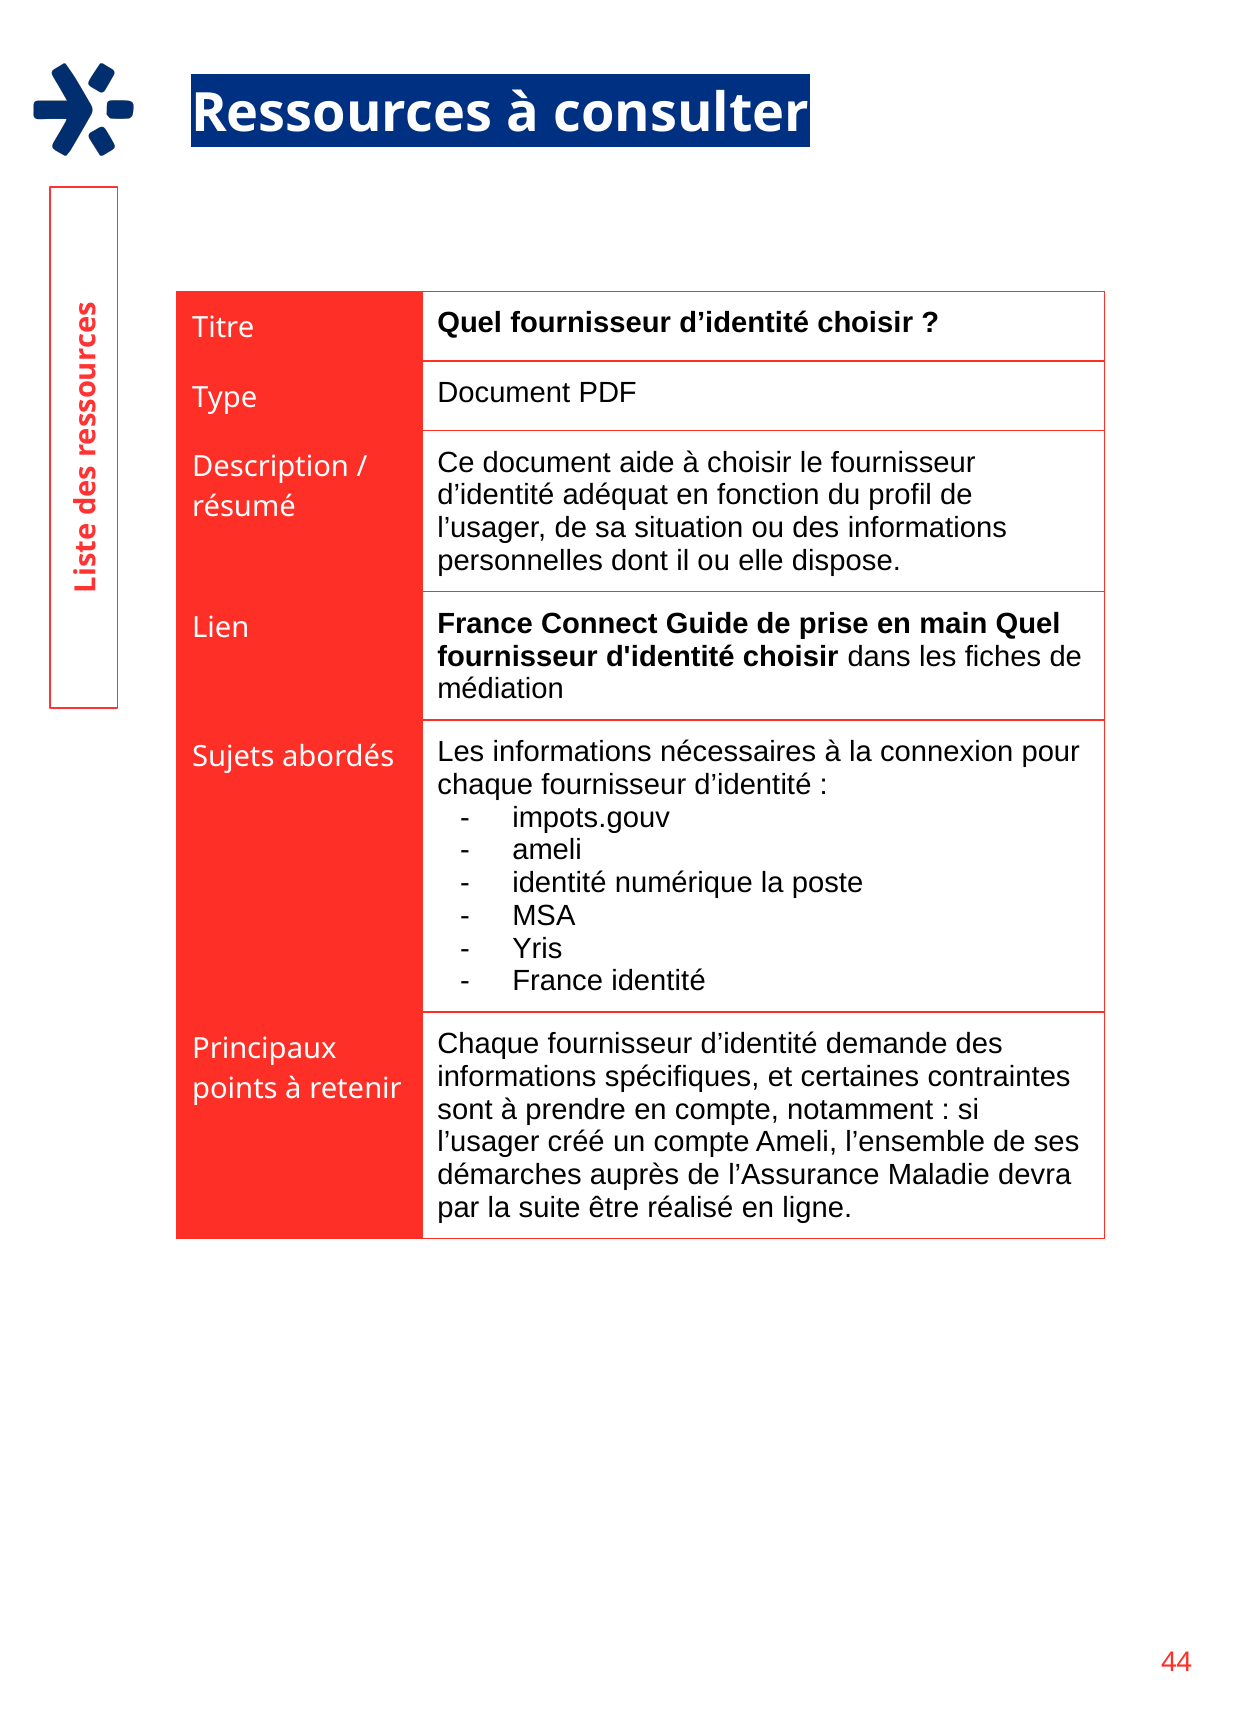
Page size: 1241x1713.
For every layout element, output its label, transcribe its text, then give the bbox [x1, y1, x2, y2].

table_header Quel fournisseur d’identité choisir ? [423, 292, 1104, 360]
table_cell Document PDF [423, 362, 1104, 430]
table_cell Description / résumé [178, 431, 422, 591]
text_box Liste des ressources [49, 187, 118, 709]
table_cell Ce document aide à choisir le fournisseur d’identité adéquat en fonction du profil de l’usager, de sa situation ou des informations personnelles dont il ou elle dispose. [423, 431, 1104, 591]
table_cell Les informations nécessaires à la connexion pour chaque fournisseur d’identité : impots.gouv ameli identité numérique la poste MSA Yris France identité [423, 721, 1104, 1011]
picture [32, 61, 135, 157]
table_cell France Connect Guide de prise en main Quel fournisseur d'identité choisir dans les fiches de médiation [423, 592, 1104, 719]
text_box Ressources à consulter [185, 71, 1241, 148]
table_cell Chaque fournisseur d’identité demande des informations spécifiques, et certaines contraintes sont à prendre en compte, notamment : si l’usager créé un compte Ameli, l’ensemble de ses démarches auprès de l’Assurance Maladie devra par la suite être réalisé en ligne. [423, 1013, 1104, 1238]
table_cell Sujets abordés [178, 721, 422, 1011]
table_cell Lien [178, 592, 422, 719]
table_cell Type [178, 362, 422, 430]
table_header Titre [178, 292, 422, 360]
table_cell Principaux points à retenir [178, 1013, 422, 1238]
slide_number ‹#› [1136, 1621, 1211, 1705]
